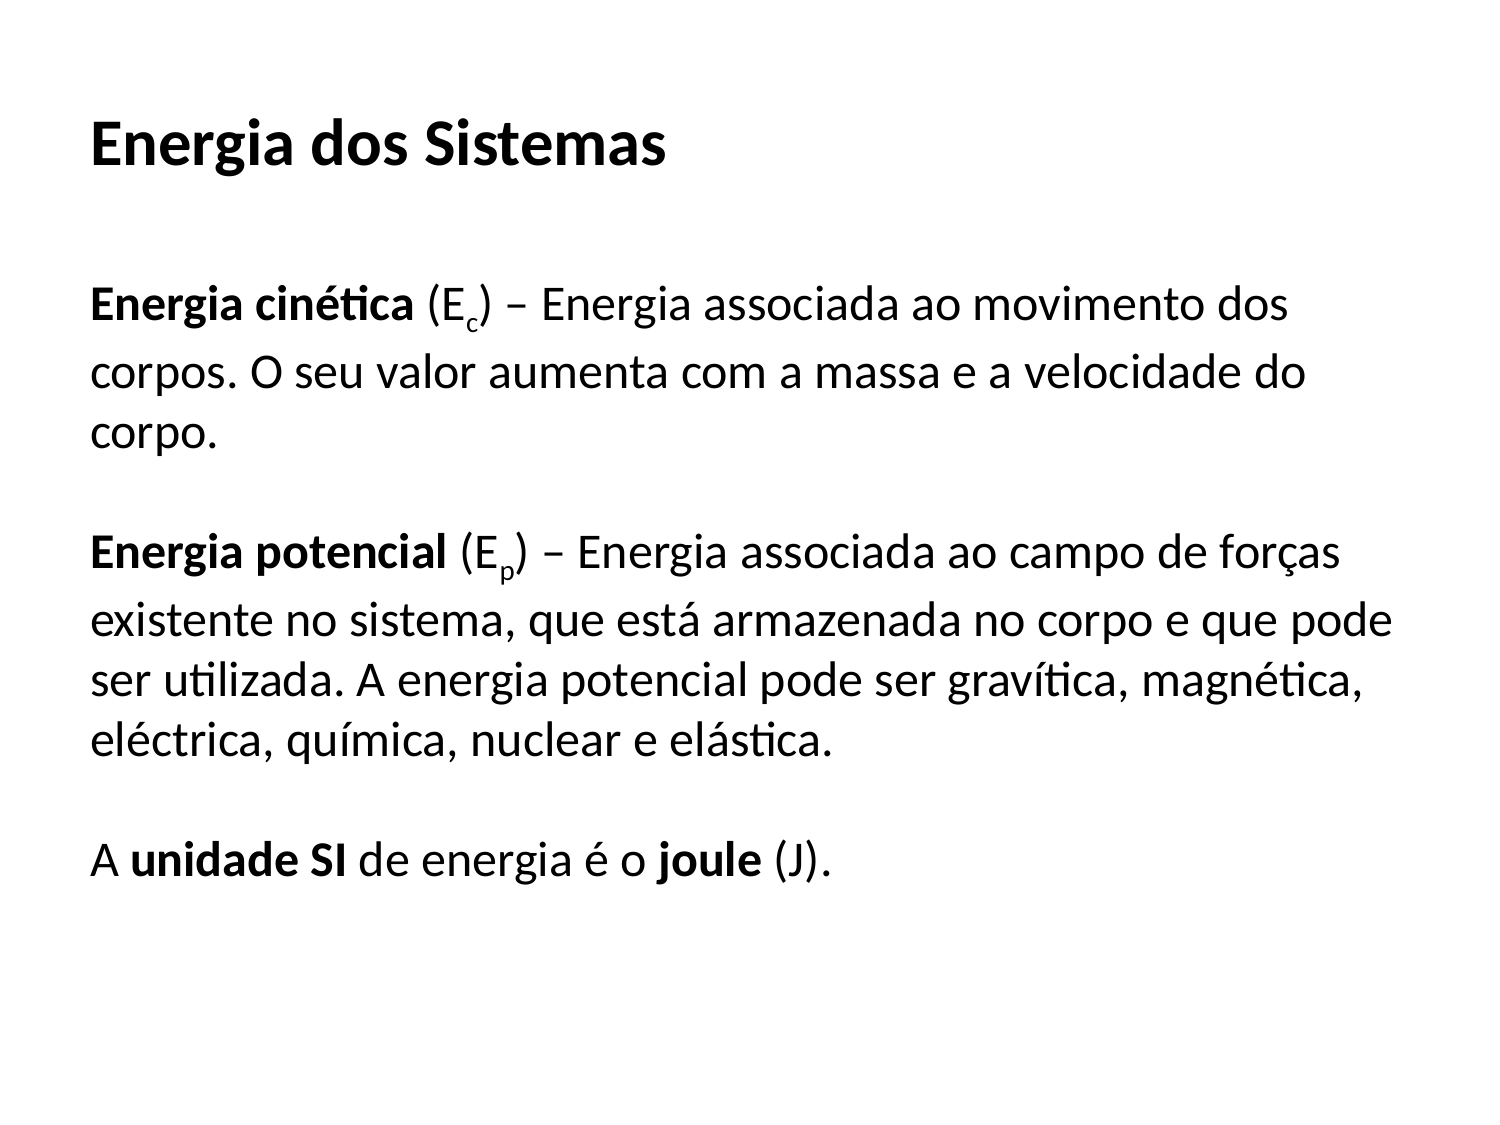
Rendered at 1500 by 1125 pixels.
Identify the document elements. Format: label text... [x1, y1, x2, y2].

list Energia cinética (Ec) – Energia associada ao movimento dos corpos. O seu valor aumenta com a massa e a velocidade do corpo. Energia potencial (Ep) – Energia associada ao campo de forças existente no sistema, que está armazenada no corpo e que pode ser utilizada. A energia potencial pode ser gravítica, magnética, eléctrica, química, nuclear e elástica. A unidade SI de energia é o joule (J). [75, 262, 1425, 1005]
title Energia dos Sistemas [75, 45, 1425, 233]
